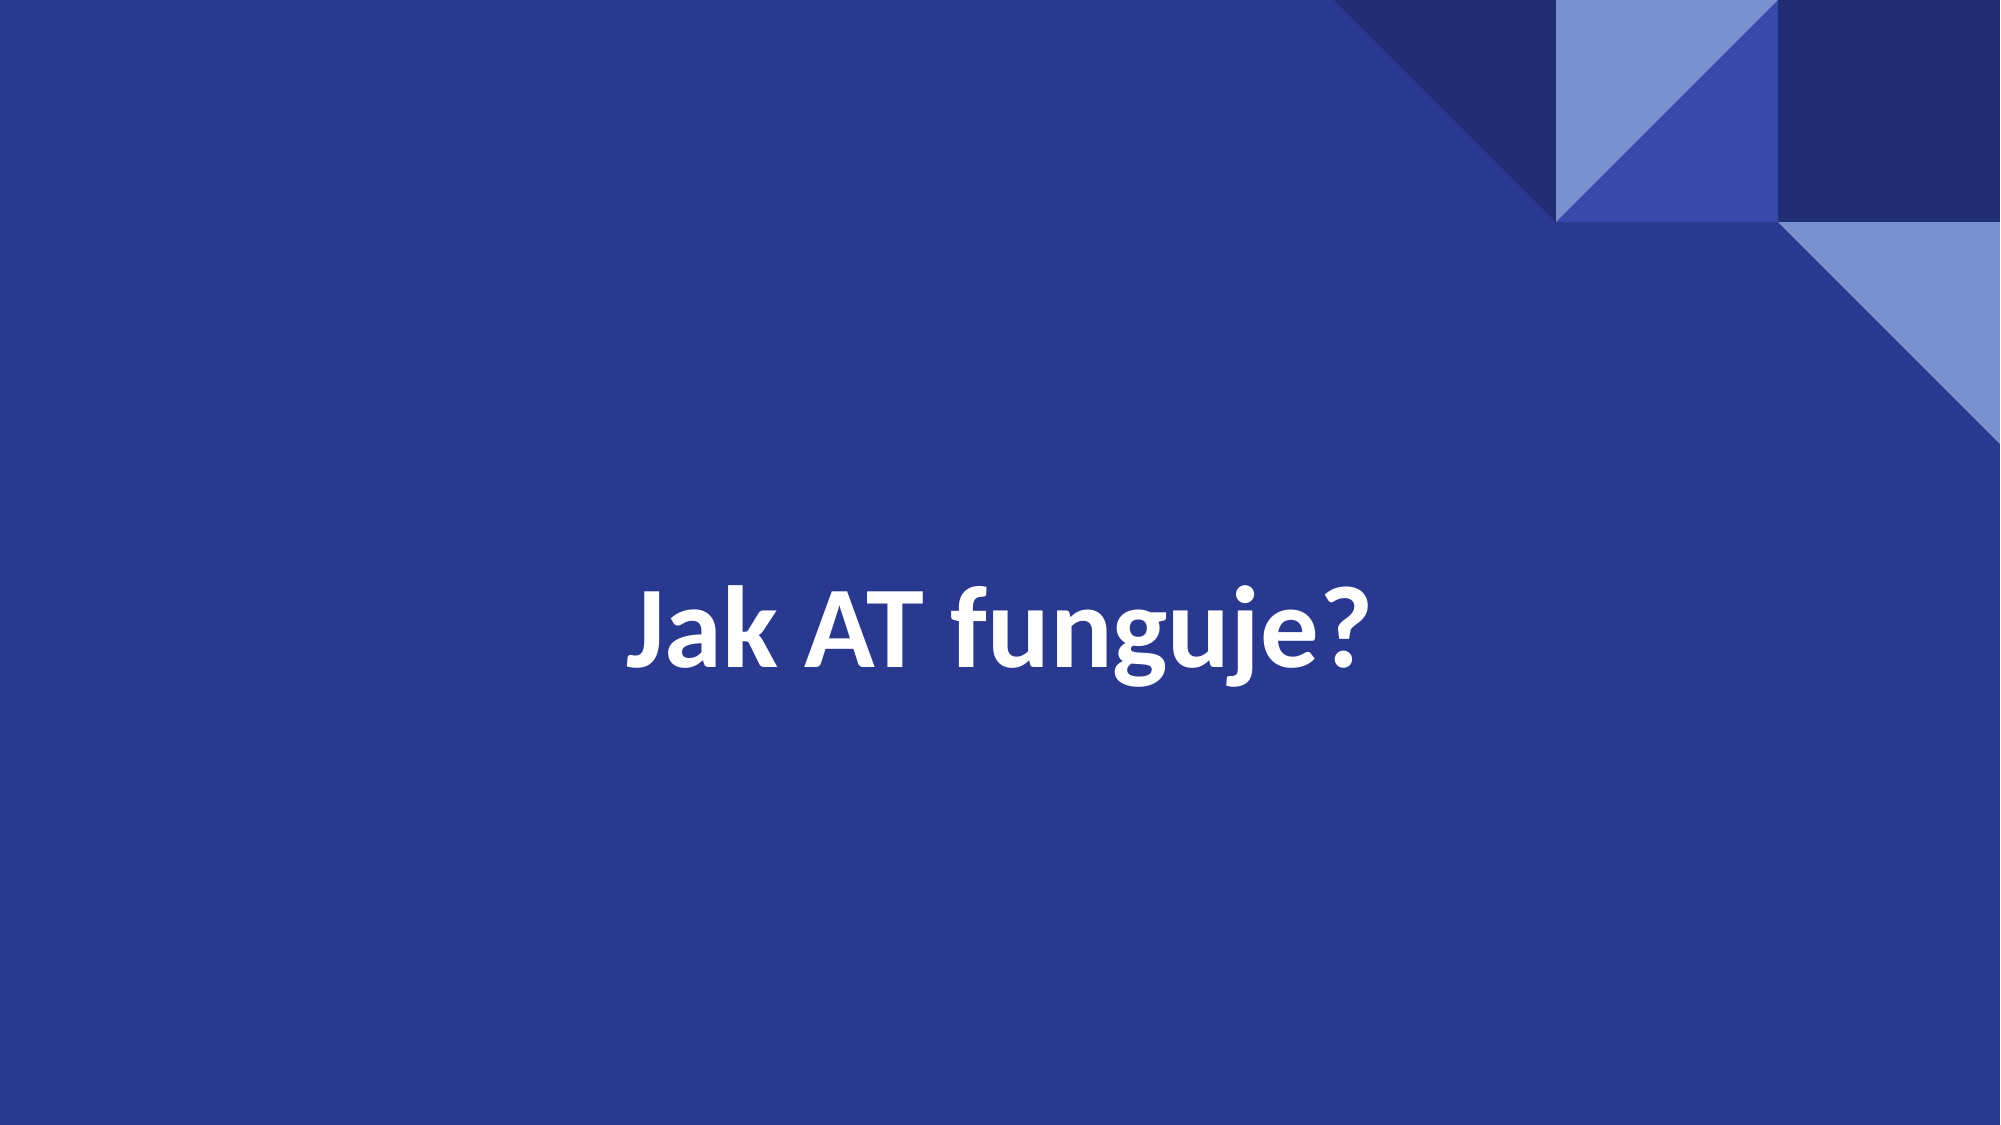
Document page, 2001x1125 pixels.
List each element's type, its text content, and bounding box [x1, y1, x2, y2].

title Jak AT funguje? [249, 363, 1750, 699]
